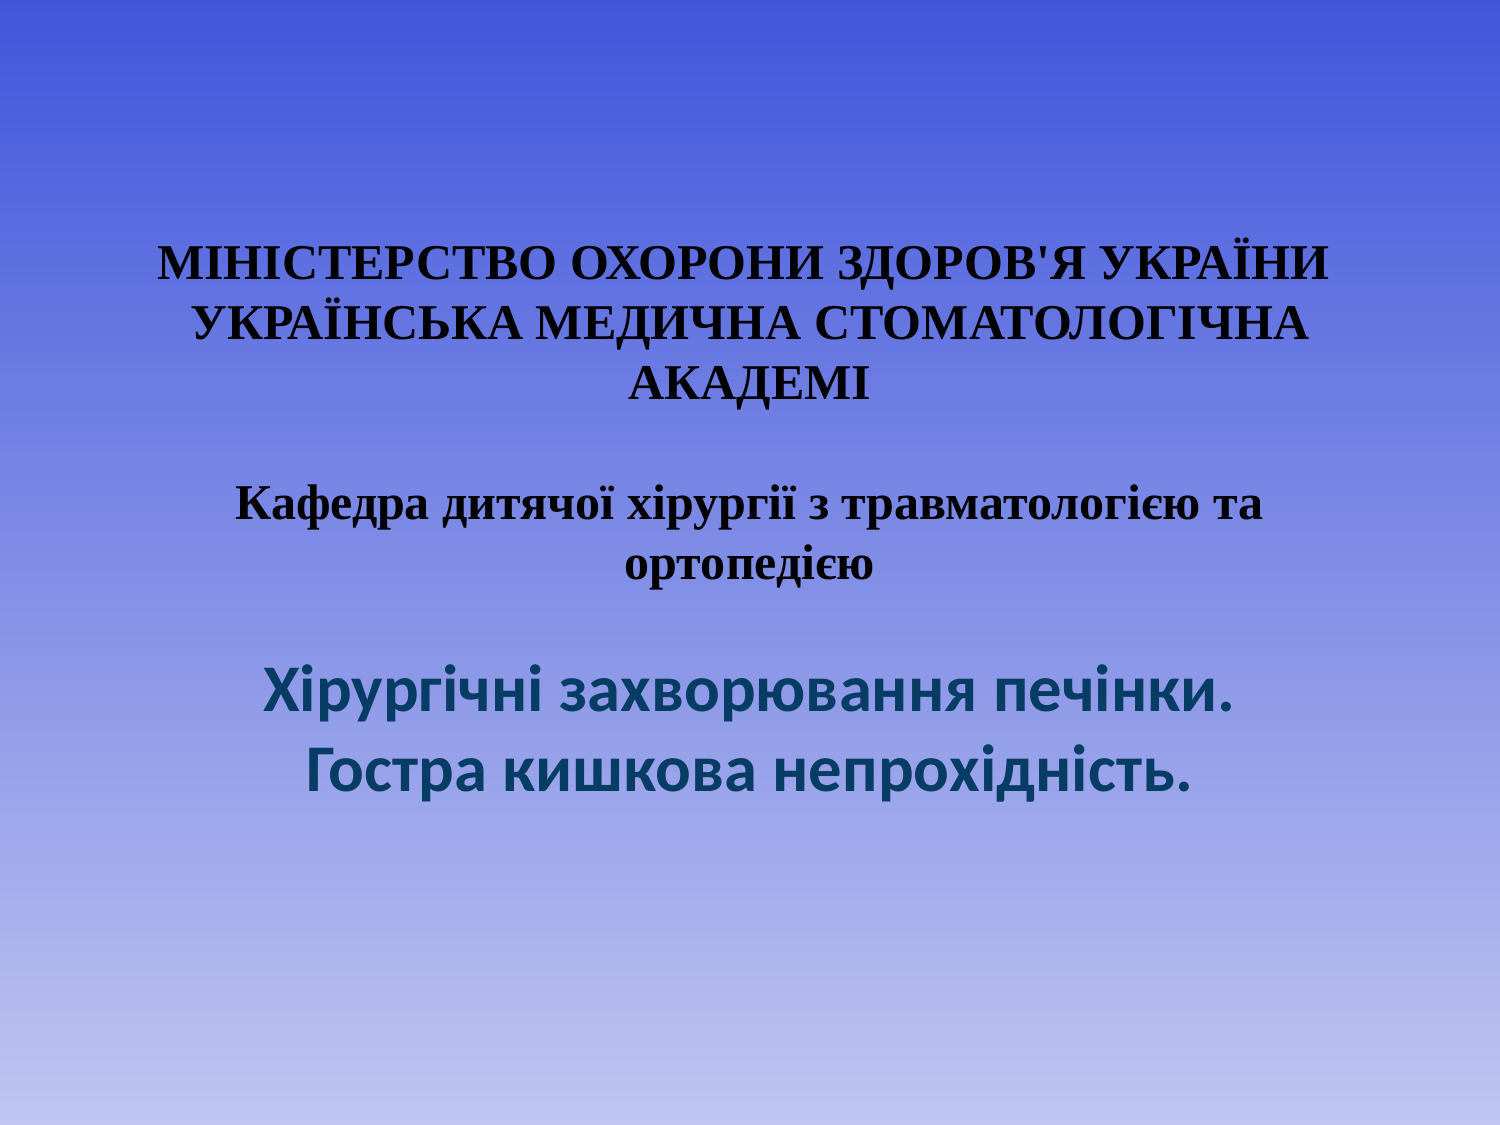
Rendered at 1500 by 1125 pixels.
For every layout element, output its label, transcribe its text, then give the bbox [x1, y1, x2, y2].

title МІНІСТЕРСТВО ОХОРОНИ ЗДОРОВ'Я УКРАЇНИ УКРАЇНСЬКА МЕДИЧНА СТОМАТОЛОГІЧНА АКАДЕМІ Кафедра дитячої хірургії з травматологією та ортопедією [112, 349, 1388, 591]
subtitle Хірургічні захворювання печінки. Гостра кишкова непрохідність. [225, 637, 1275, 925]
